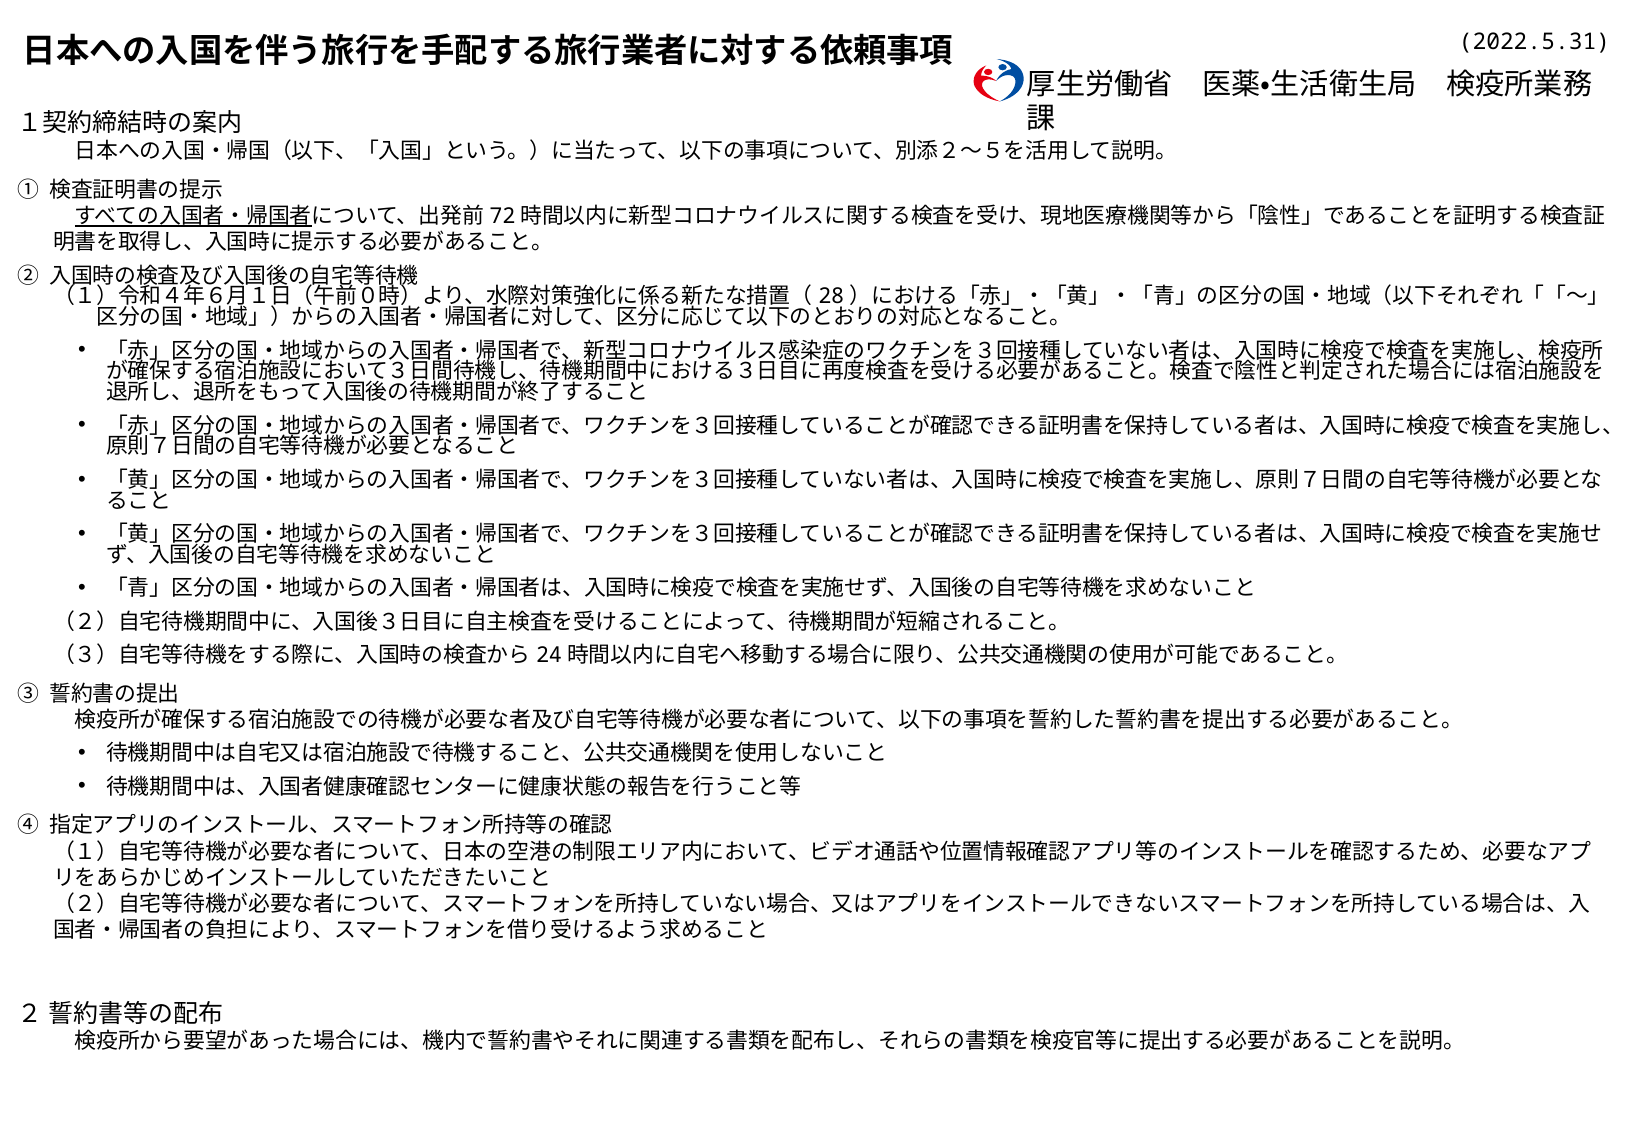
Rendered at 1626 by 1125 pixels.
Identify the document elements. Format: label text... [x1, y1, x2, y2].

text_box (2022.5.31) [1350, 19, 1625, 55]
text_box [973, 57, 1625, 109]
text_box １契約締結時の案内 日本への入国・帰国（以下、「入国」という。）に当たって、以下の事項について、別添２～５を活用して説明。 ① 検査証明書の提示 すべての入国者・帰国者について、出発前72時間以内に新型コロナウイルスに関する検査を受け、現地医療機関等から「陰性」であることを証明する検査証明書を取得し、入国時に提示する必要があること。 ② 入国時の検査及び入国後の自宅等待機 （１）令和４年６月１日（午前０時）より、水際対策強化に係る新たな措置（28）における「赤」・「黄」・「青」の区分の国・地域（以下それぞれ「「～」 区分の国・地域」）からの入国者・帰国者に対して、区分に応じて以下のとおりの対応となること。 「赤」区分の国・地域からの入国者・帰国者で、新型コロナウイルス感染症のワクチンを３回接種していない者は、入国時に検疫で検査を実施し、検疫所が確保する宿泊施設において３日間待機し、待機期間中における３日目に再度検査を受ける必要があること。検査で陰性と判定された場合には宿泊施設を退所し、退所をもって入国後の待機期間が終了すること 「赤」区分の国・地域からの入国者・帰国者で、ワクチンを３回接種していることが確認できる証明書を保持している者は、入国時に検疫で検査を実施し、原則７日間の自宅等待機が必要となること 「黄」区分の国・地域からの入国者・帰国者で、ワクチンを３回接種していない者は、入国時に検疫で検査を実施し、原則７日間の自宅等待機が必要となること 「黄」区分の国・地域からの入国者・帰国者で、ワクチンを３回接種していることが確認できる証明書を保持している者は、入国時に検疫で検査を実施せず、入国後の自宅等待機を求めないこと 「青」区分の国・地域からの入国者・帰国者は、入国時に検疫で検査を実施せず、入国後の自宅等待機を求めないこと （２）自宅待機期間中に、入国後３日目に自主検査を受けることによって、待機期間が短縮されること。 （３）自宅等待機をする際に、入国時の検査から24時間以内に自宅へ移動する場合に限り、公共交通機関の使用が可能であること。 ③ 誓約書の提出 検疫所が確保する宿泊施設での待機が必要な者及び自宅等待機が必要な者について、以下の事項を誓約した誓約書を提出する必要があること。 待機期間中は自宅又は宿泊施設で待機すること、公共交通機関を使用しないこと 待機期間中は、入国者健康確認センターに健康状態の報告を行うこと等 ④ 指定アプリのインストール、スマートフォン所持等の確認 （１）自宅等待機が必要な者について、日本の空港の制限エリア内において、ビデオ通話や位置情報確認アプリ等のインストールを確認するため、必要なアプリをあらかじめインストールしていただきたいこと （２）自宅等待機が必要な者について、スマートフォンを所持していない場合、又はアプリをインストールできないスマートフォンを所持している場合は、入国者・帰国者の負担により、スマートフォンを借り受けるよう求めること ２ 誓約書等の配布 検疫所から要望があった場合には、機内で誓約書やそれに関連する書類を配布し、それらの書類を検疫官等に提出する必要があることを説明。 [2, 99, 1625, 1061]
text_box 日本への入国を伴う旅行を手配する旅行業者に対する依頼事項 [0, 21, 1007, 77]
